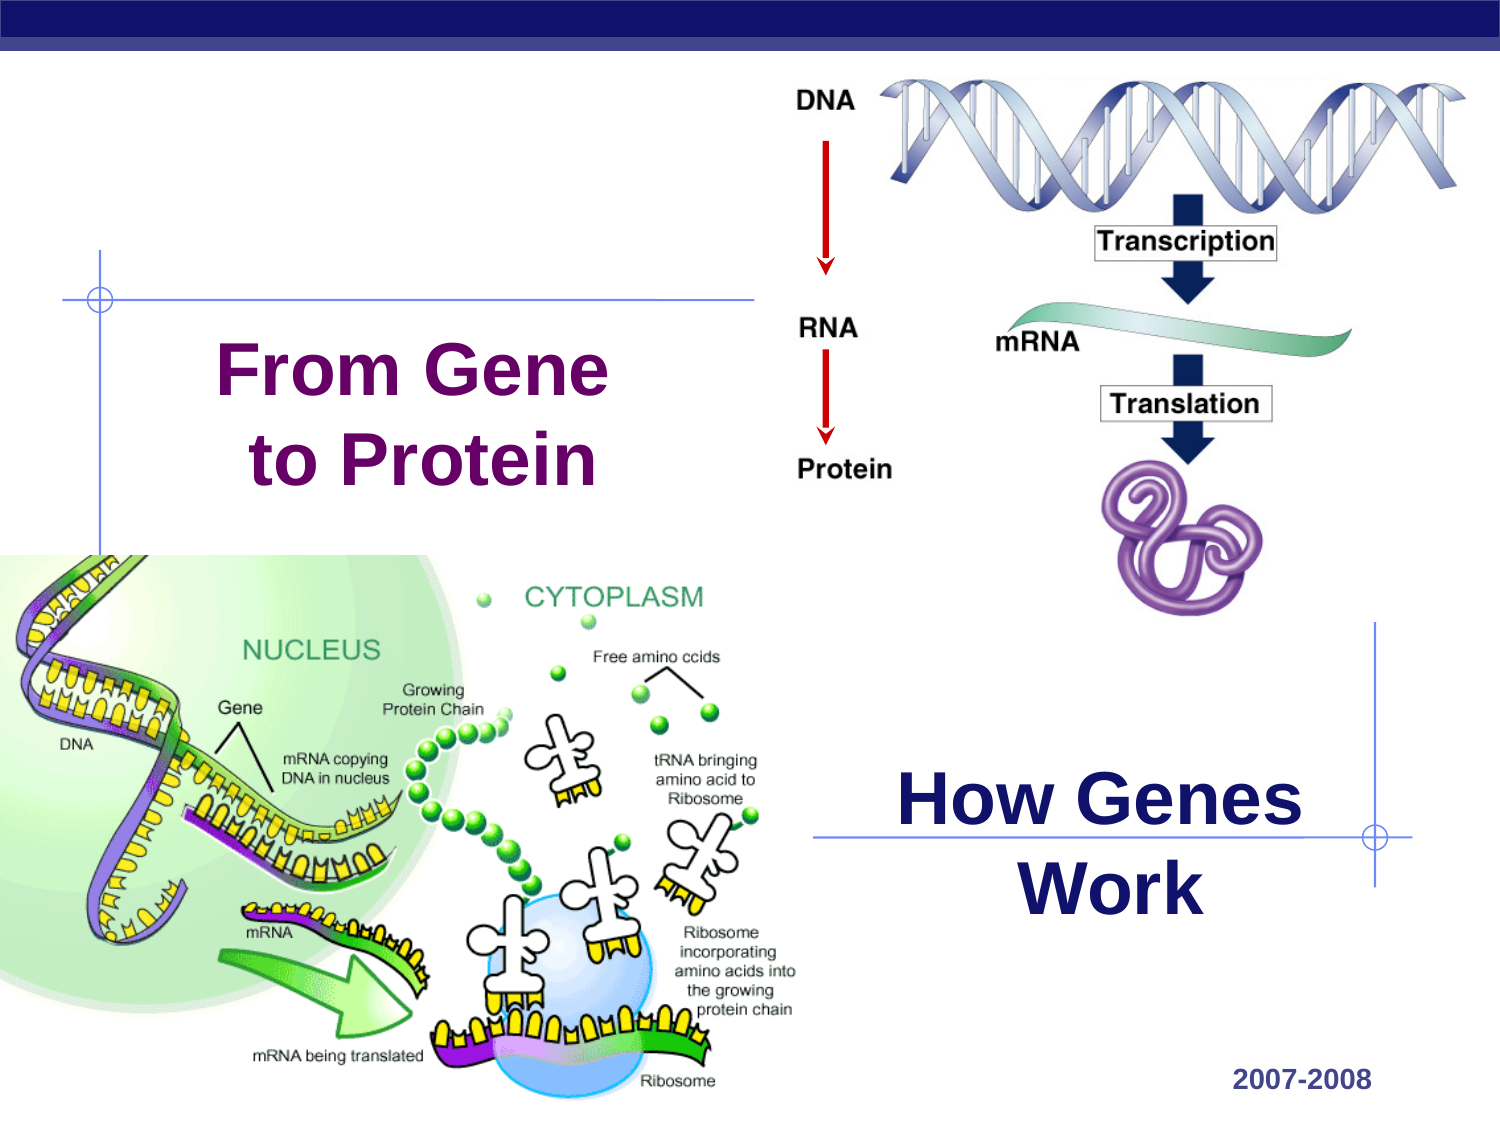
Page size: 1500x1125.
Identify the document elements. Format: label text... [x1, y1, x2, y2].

text_box From Gene to Protein [200, 312, 647, 508]
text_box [754, 74, 1500, 622]
text_box How Genes Work [881, 742, 1341, 938]
picture [0, 555, 813, 1113]
slide_number 2007-2008 [1137, 1027, 1388, 1103]
